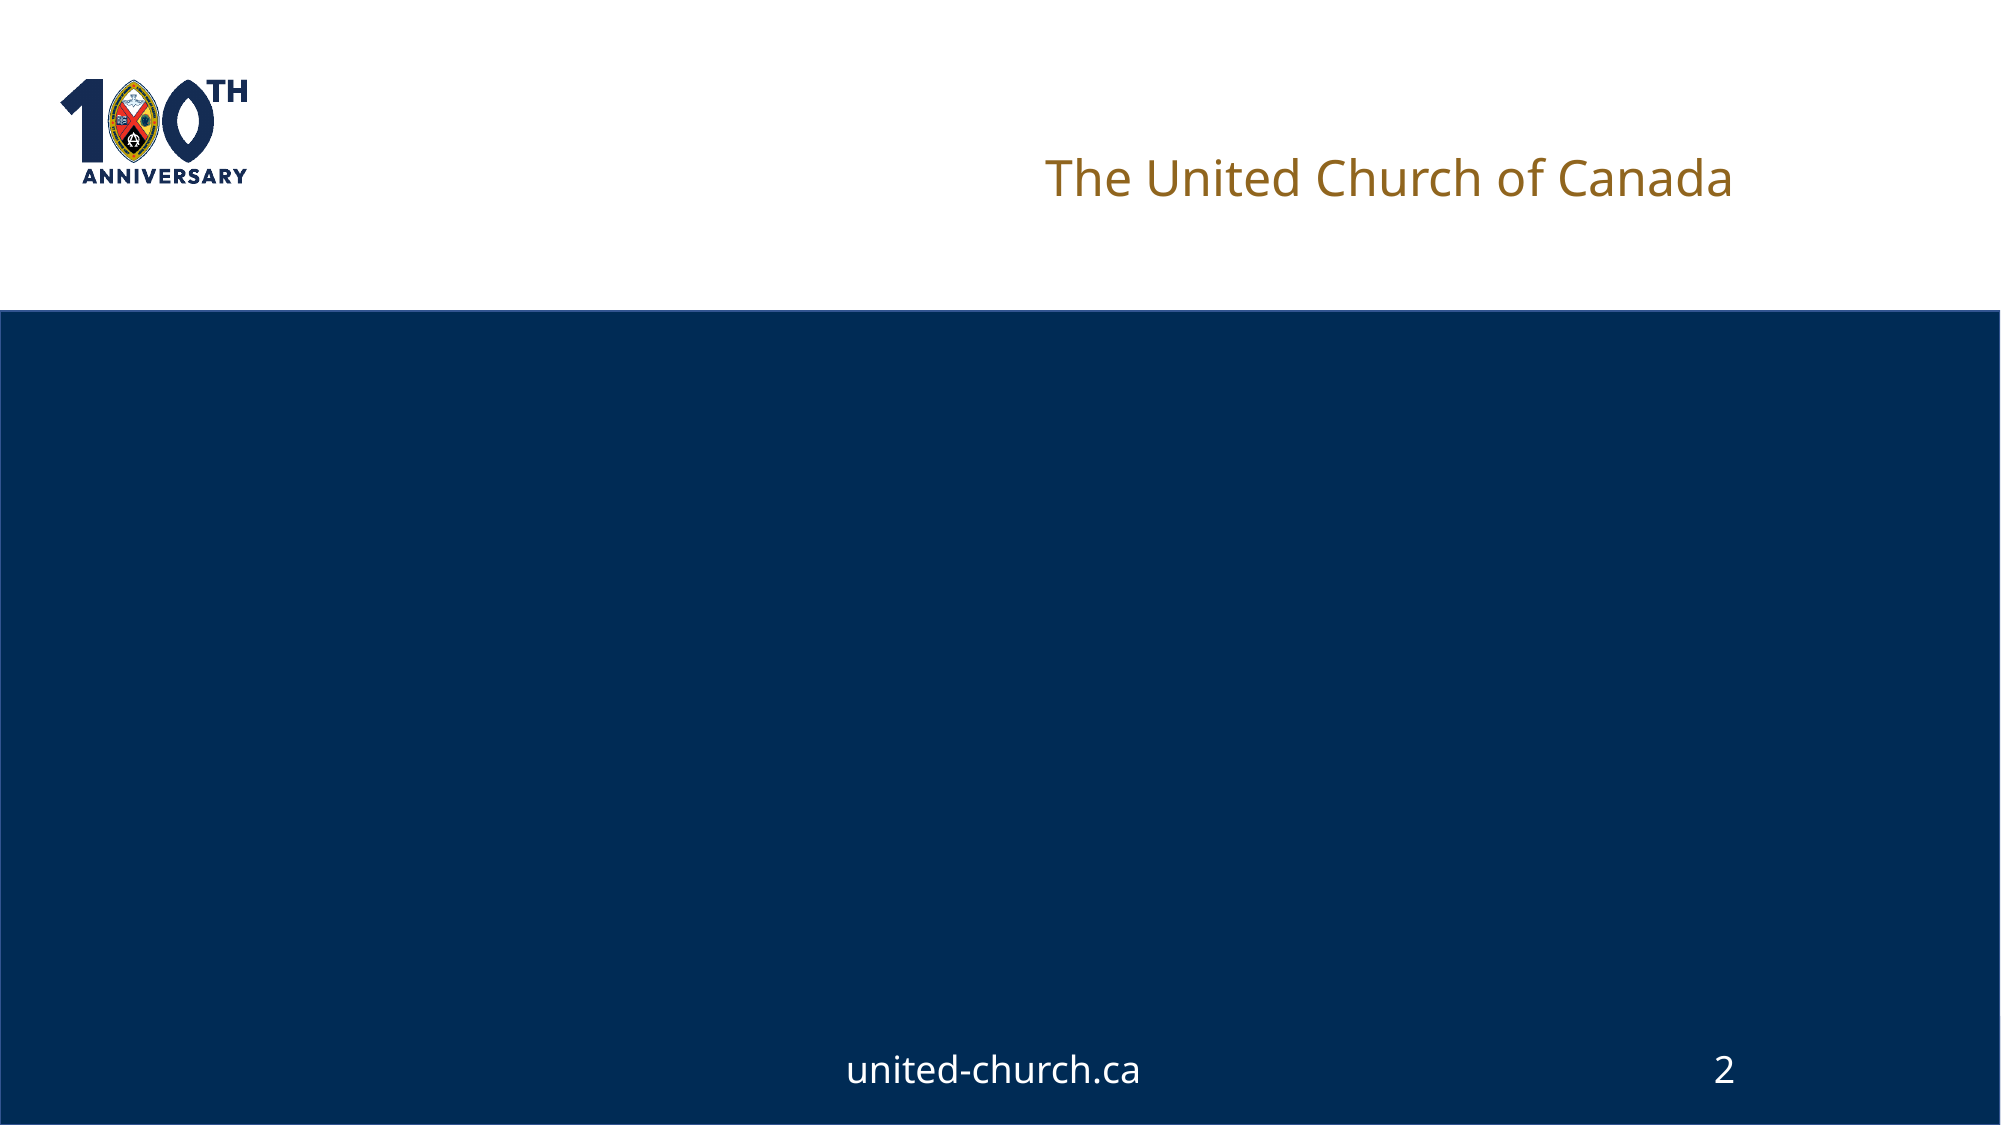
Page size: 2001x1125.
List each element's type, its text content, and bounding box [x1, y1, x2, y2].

subtitle The United Church of Canada [249, 109, 1750, 275]
picture [60, 79, 247, 184]
